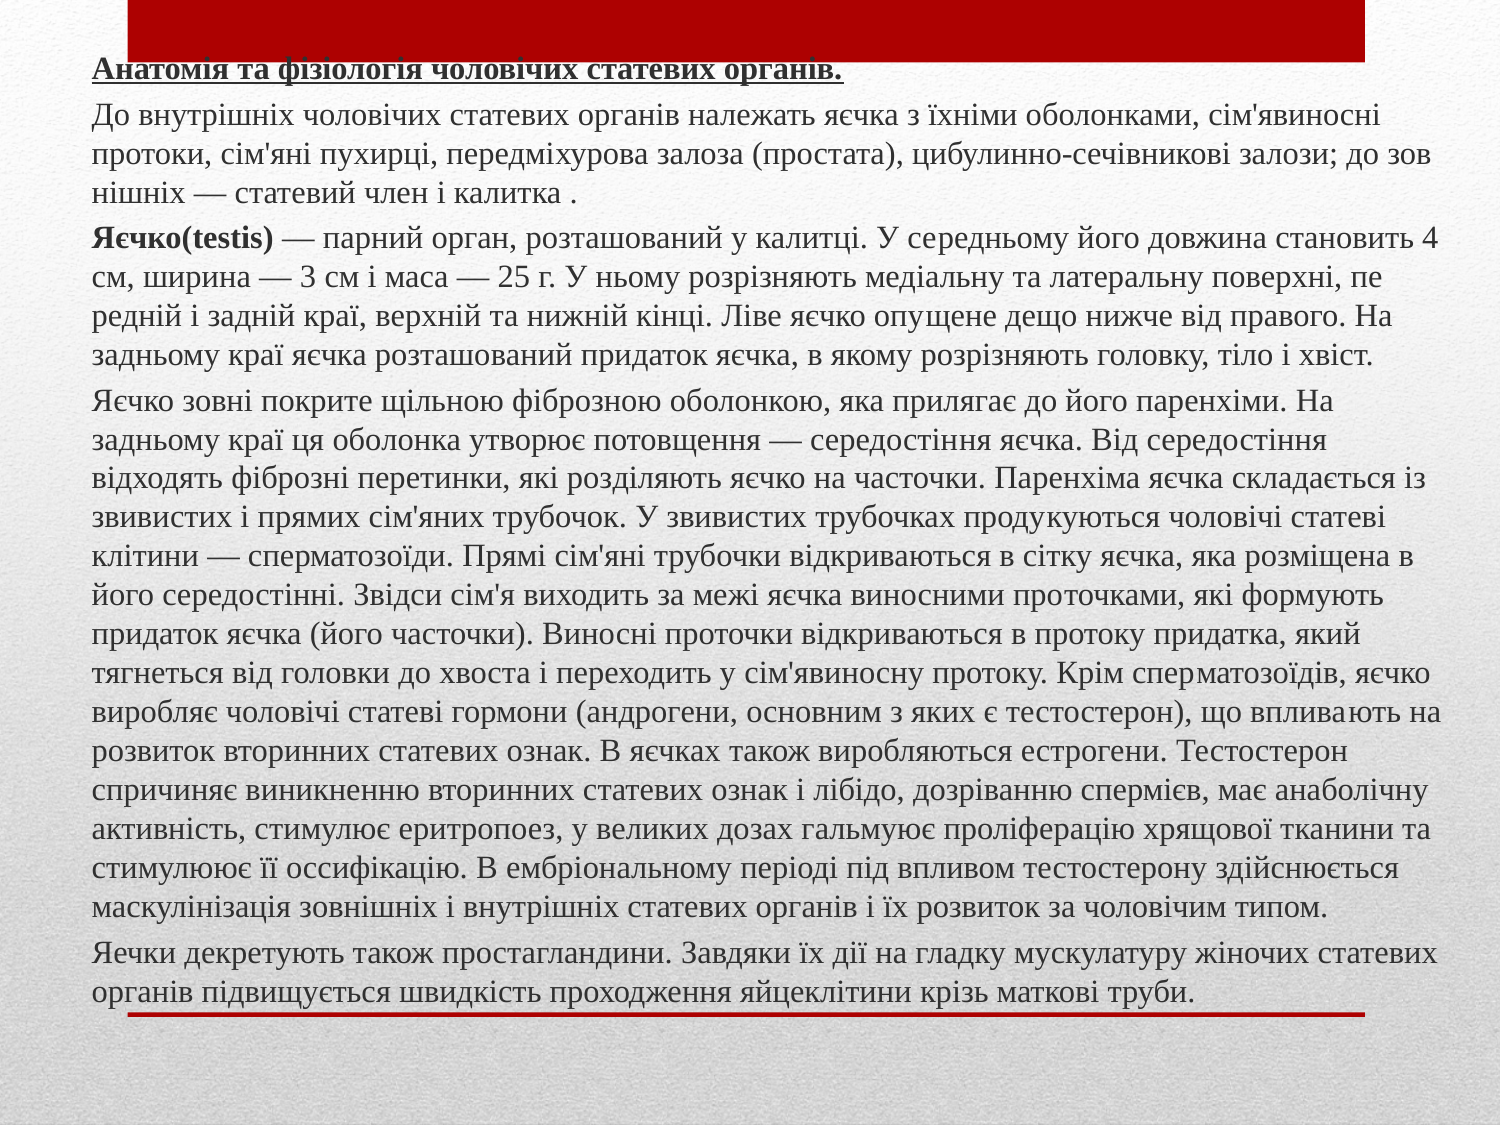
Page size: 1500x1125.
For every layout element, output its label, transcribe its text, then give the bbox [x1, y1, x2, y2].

list Анатомія та фізіологія чоловічих статевих органів. До внутрішніх чоловічих статевих органів належать яєчка з їхніми оболонками, сім'явиносні протоки, сім'яні пухирці, передмі­хурова залоза (простата), цибулинно-сечівникові залози; до зов­нішніх — статевий член і калитка . Яєчко(testis) — парний орган, розташований у калитці. У се­редньому його довжина становить 4 см, ширина — 3 см і маса — 25 г. У ньому розрізняють медіальну та латеральну поверхні, пе­редній і задній краї, верхній та нижній кінці. Ліве яєчко опу­щене дещо нижче від правого. На задньому краї яєчка розташо­ваний придаток яєчка, в якому розрізняють головку, тіло і хвіст. Яєчко зовні покрите щільною фіброзною оболонкою, яка прилягає до його паренхіми. На задньому краї ця обо­лонка утворює потовщення — середостін­ня яєчка. Від середостіння відходять фіброзні перетинки, які роз­діляють яєчко на часточки. Паренхіма яєчка складається із звиви­стих і прямих сім'яних трубочок. У звивистих трубочках проду­куються чоловічі статеві клітини — сперматозоїди. Прямі сім'яні трубочки відкриваються в сітку яєчка, яка розміщена в його се­редостінні. Звідси сім'я виходить за межі яєчка виносними про­точками, які формують придаток яєчка (його часточки). Виносні проточки відкриваються в протоку придатка, який тягнеться від головки до хвоста і переходить у сім'явиносну протоку. Крім спер­матозоїдів, яєчко виробляє чоловічі статеві гормони (андрогени, основним з яких є тестостерон), що вплива­ють на розвиток вторинних статевих ознак. В яєчках також виробляються естрогени. Тестостерон спричиняє виникненню вторинних статевих ознак і лібідо, дозріванню спермієв, має анаболічну активність, стимулює еритропоез, у великих дозах гальмуює проліферацію хрящової тканини та стимулюює її оссифікацію. В ембріональному періоді під впливом тестостерону здійснюється маскулінізація зовнішніх і внутрішніх статевих органів і їх розвиток за чоловічим типом. Яечки декретують також простагландини. Завдяки їх дії на гладку мускулатуру жіночих статевих органів підвищується швидкість проходження яйцеклітини крізь маткові труби. [76, 30, 1459, 1071]
